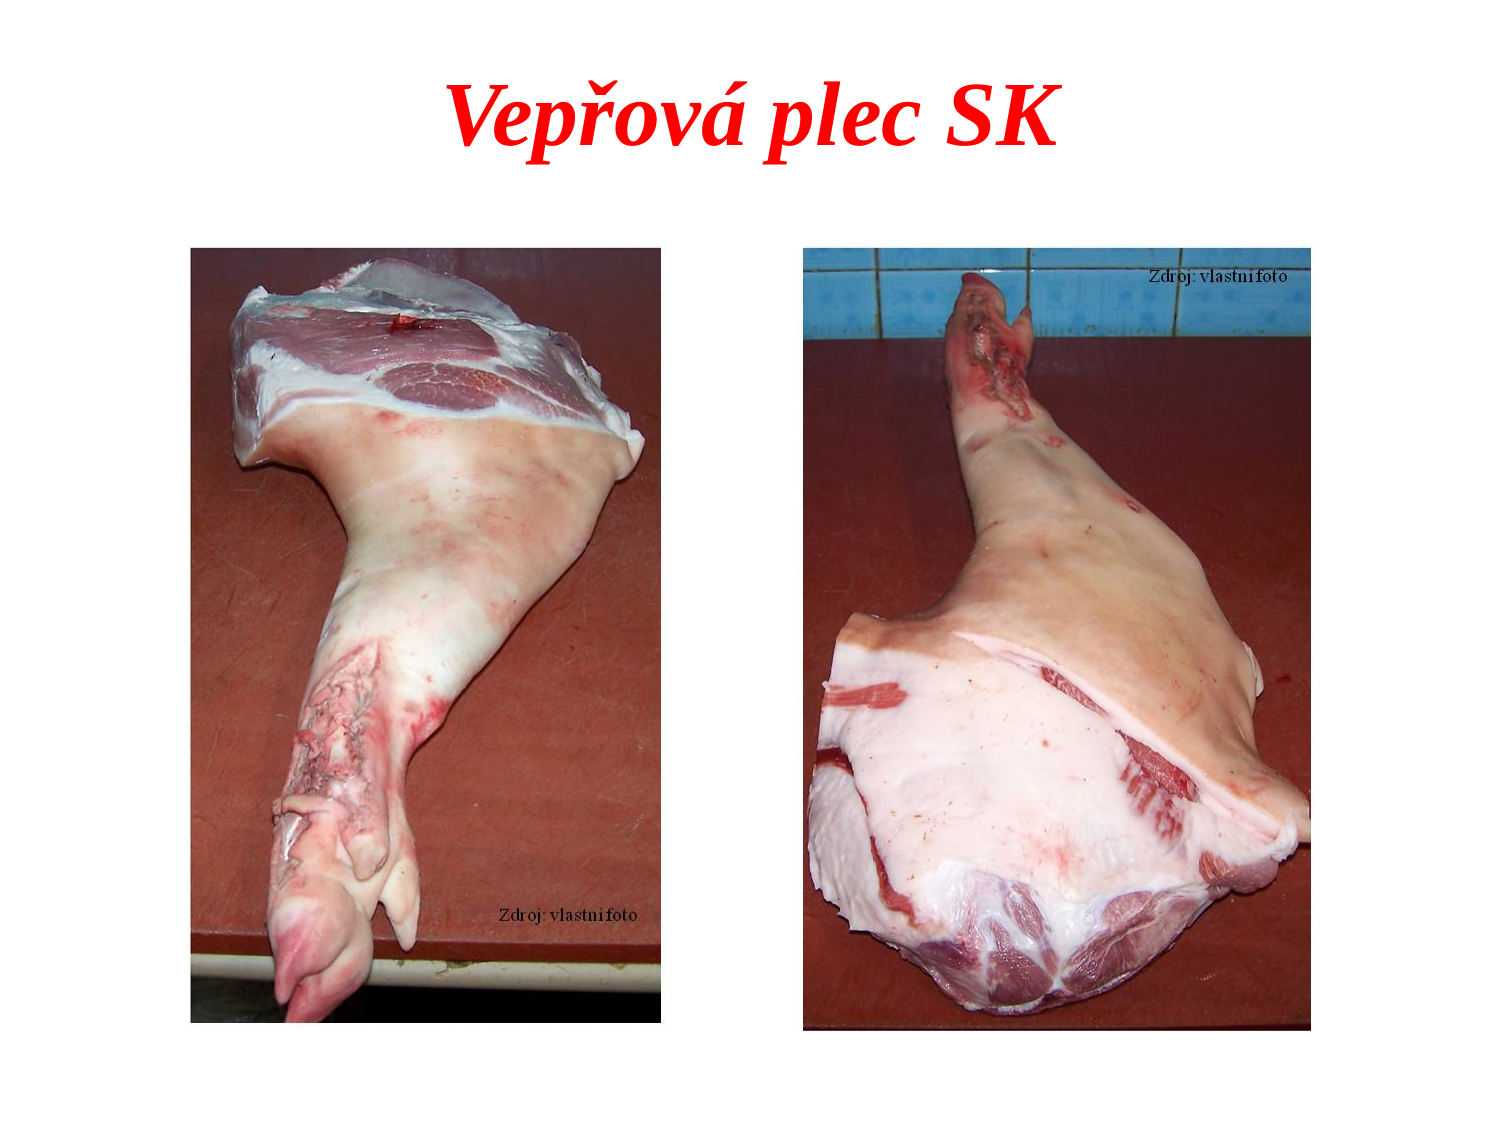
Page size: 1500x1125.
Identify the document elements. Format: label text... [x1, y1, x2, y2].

picture [186, 243, 1314, 1033]
title Vepřová plec SK [75, 45, 1425, 173]
